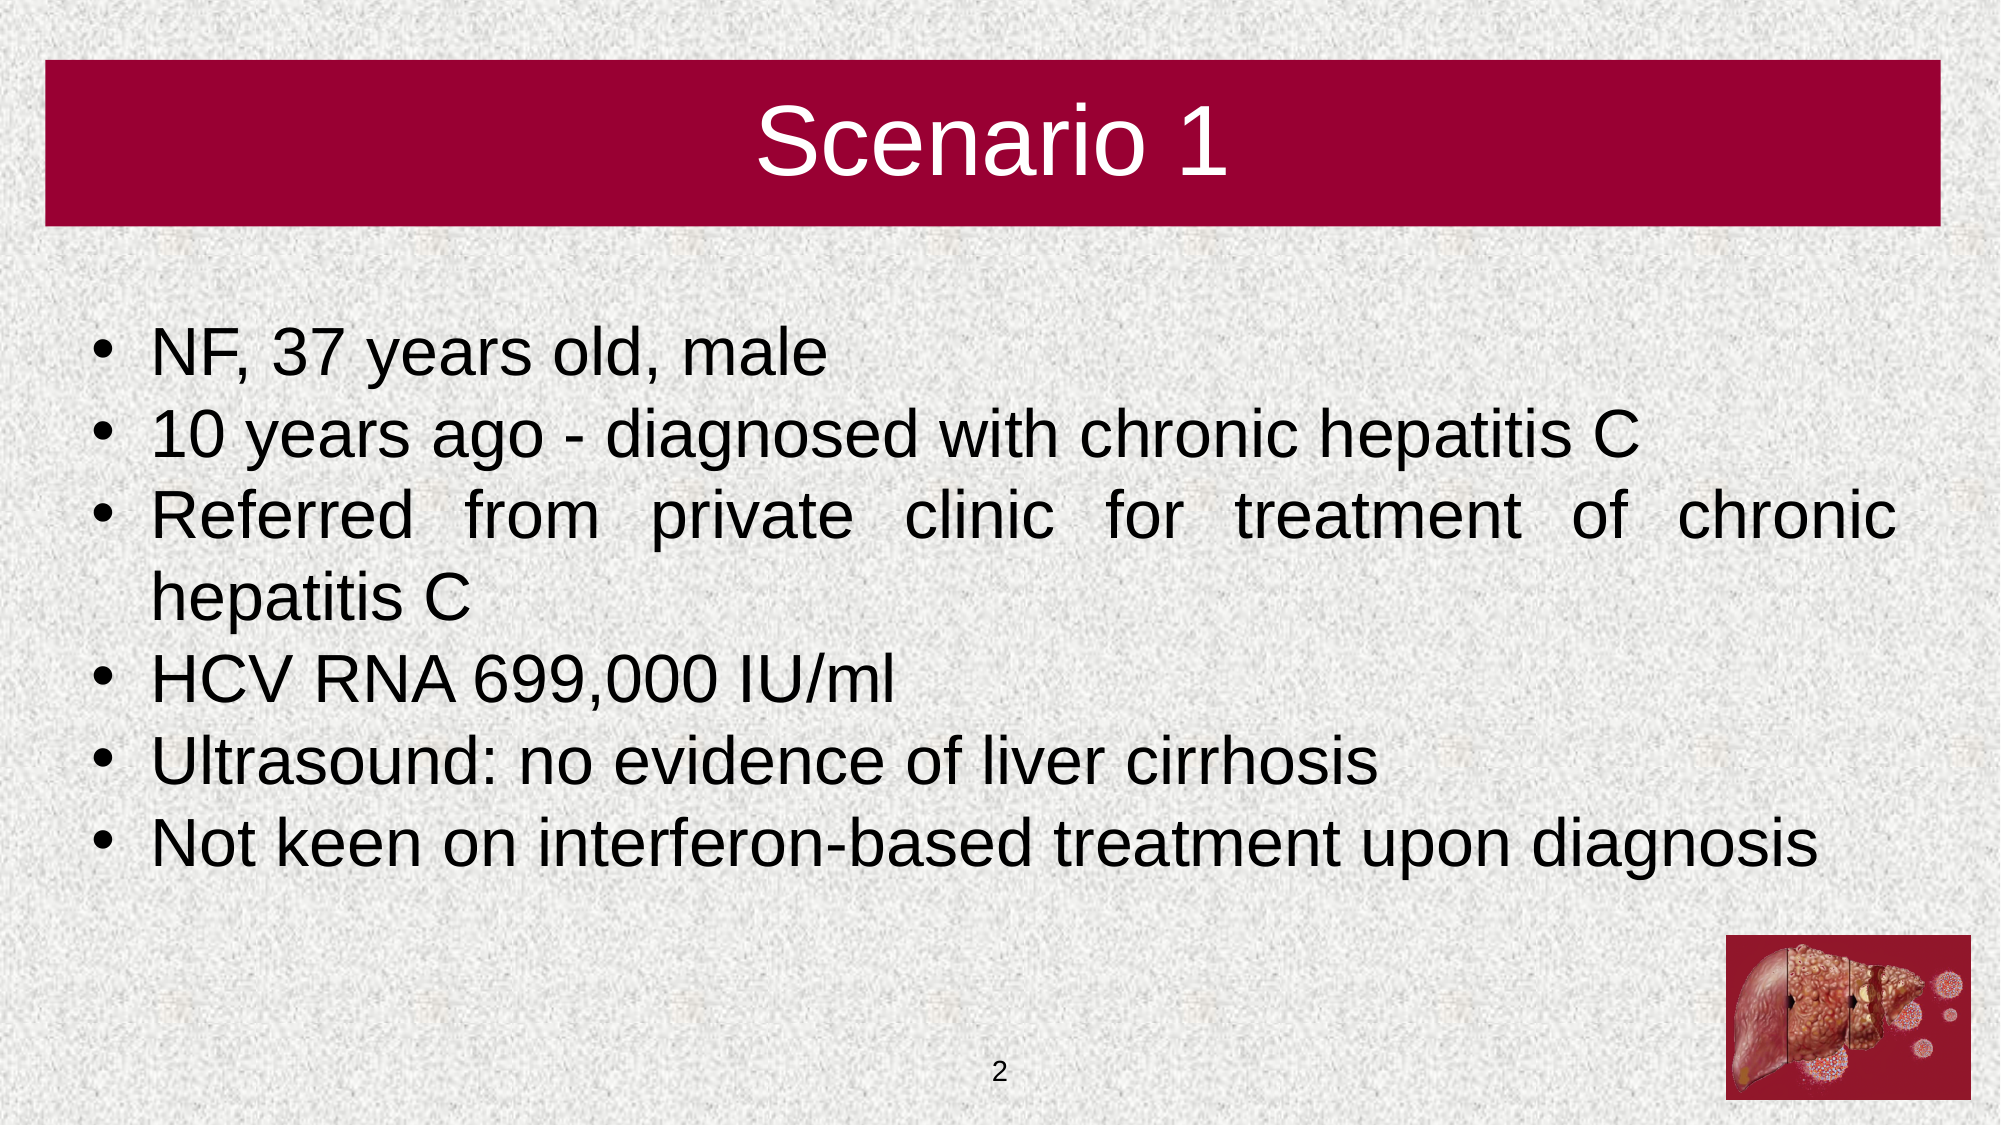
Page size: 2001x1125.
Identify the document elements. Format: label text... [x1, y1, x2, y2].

list NF, 37 years old, male 10 years ago - diagnosed with chronic hepatitis C Referred from private clinic for treatment of chronic hepatitis C HCV RNA 699,000 IU/ml Ultrasound: no evidence of liver cirrhosis Not keen on interferon-based treatment upon diagnosis [76, 299, 1915, 898]
title Scenario 1 [45, 59, 1941, 227]
slide_number 2 [774, 1039, 1225, 1100]
picture [0, 0, 2001, 1125]
